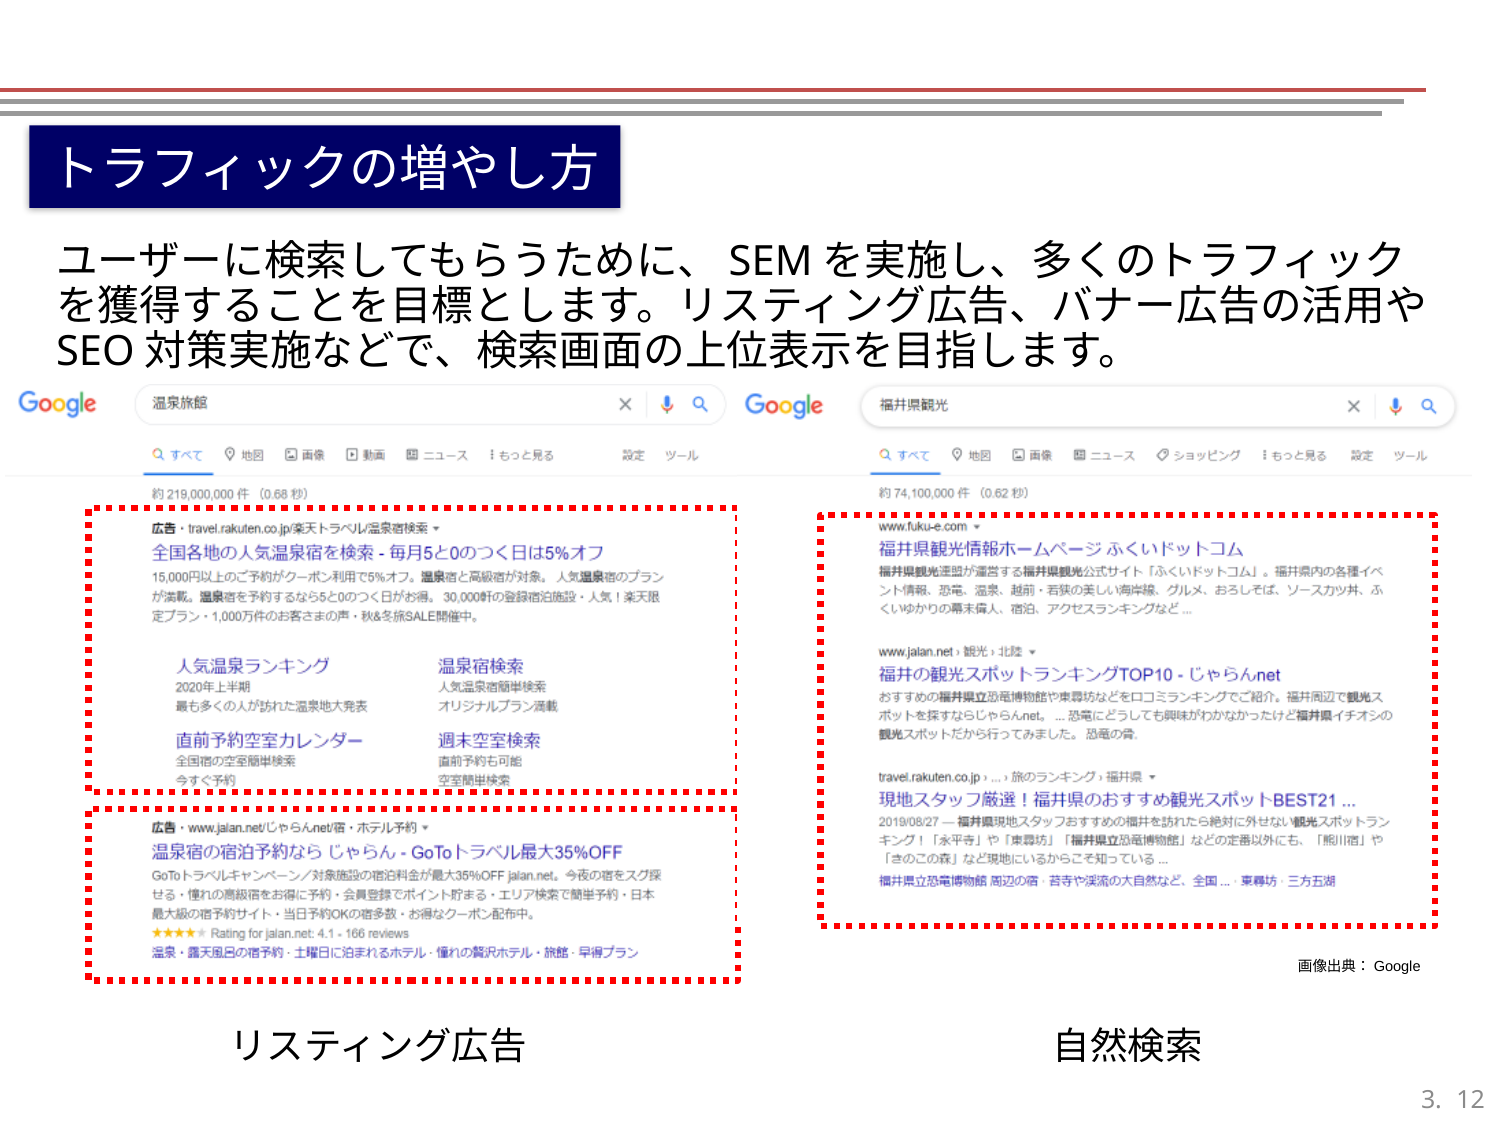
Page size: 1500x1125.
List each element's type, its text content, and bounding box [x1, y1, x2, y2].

text_box トラフィックの増やし方 [29, 125, 621, 208]
slide_number 11 [1381, 1065, 1500, 1125]
text_box リスティング広告 [171, 1014, 585, 1075]
picture [5, 373, 1472, 981]
text_box ユーザーに検索してもらうために、SEMを実施し、多くのトラフィックを獲得することを目標とします。リスティング広告、バナー広告の活用やSEO対策実施などで、検索画面の上位表示を目指します。 [39, 230, 1461, 375]
text_box 画像出典：Google [1032, 949, 1435, 983]
text_box 自然検索 [921, 1014, 1335, 1075]
